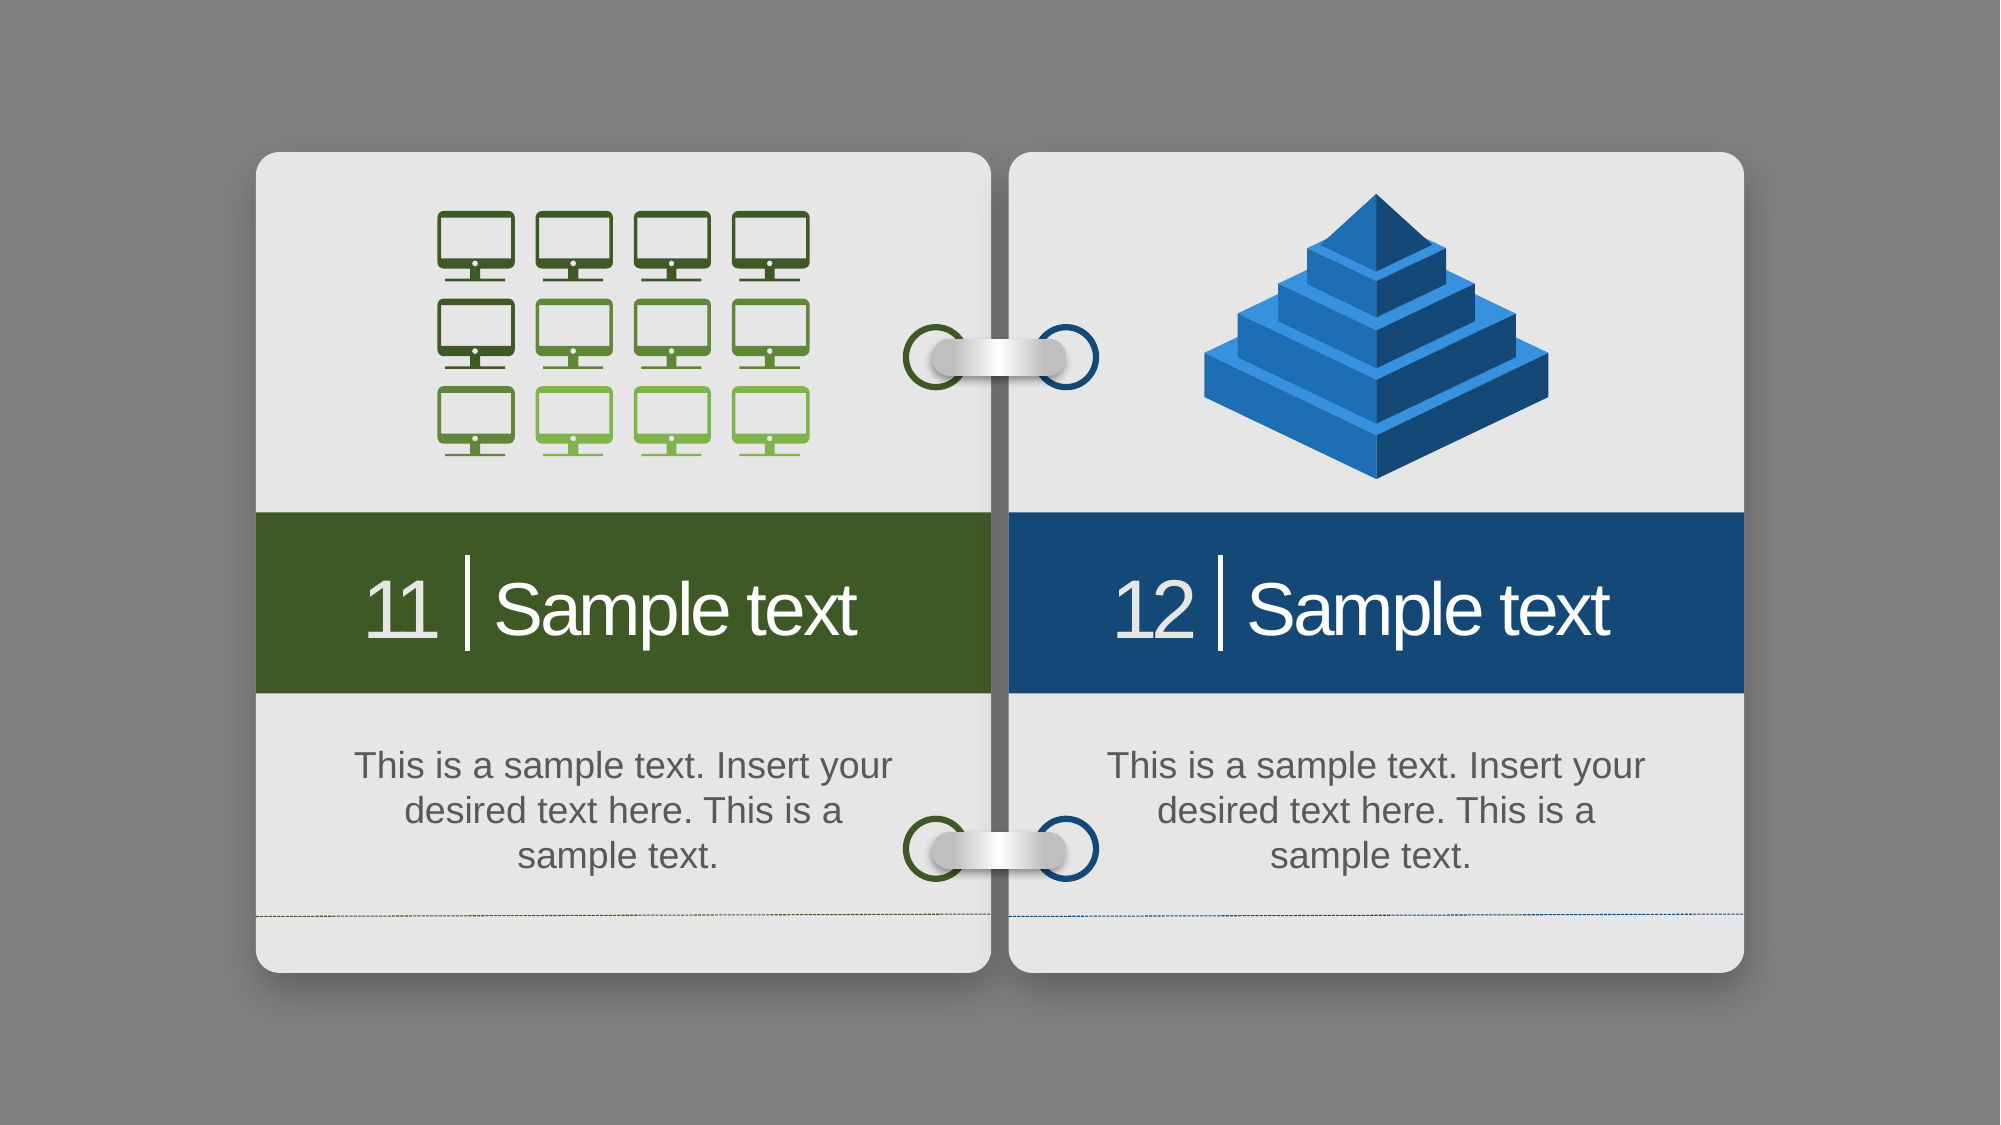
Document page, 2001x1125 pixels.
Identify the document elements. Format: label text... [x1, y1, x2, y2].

text_box [254, 150, 993, 974]
text_box [1041, 817, 1098, 880]
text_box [338, 547, 874, 664]
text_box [1204, 193, 1549, 480]
text_box [930, 830, 1068, 871]
text_box [904, 326, 960, 389]
text_box [255, 511, 989, 694]
text_box [1008, 511, 1745, 694]
text_box [904, 817, 961, 880]
text_box [1042, 326, 1098, 389]
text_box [1091, 547, 1627, 664]
text_box This is a sample text. Insert your desired text here. This is a sample text. [324, 733, 923, 883]
text_box This is a sample text. Insert your desired text here. This is a sample text. [1077, 733, 1676, 883]
text_box [930, 337, 1068, 378]
text_box [1007, 150, 1746, 974]
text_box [437, 210, 810, 457]
